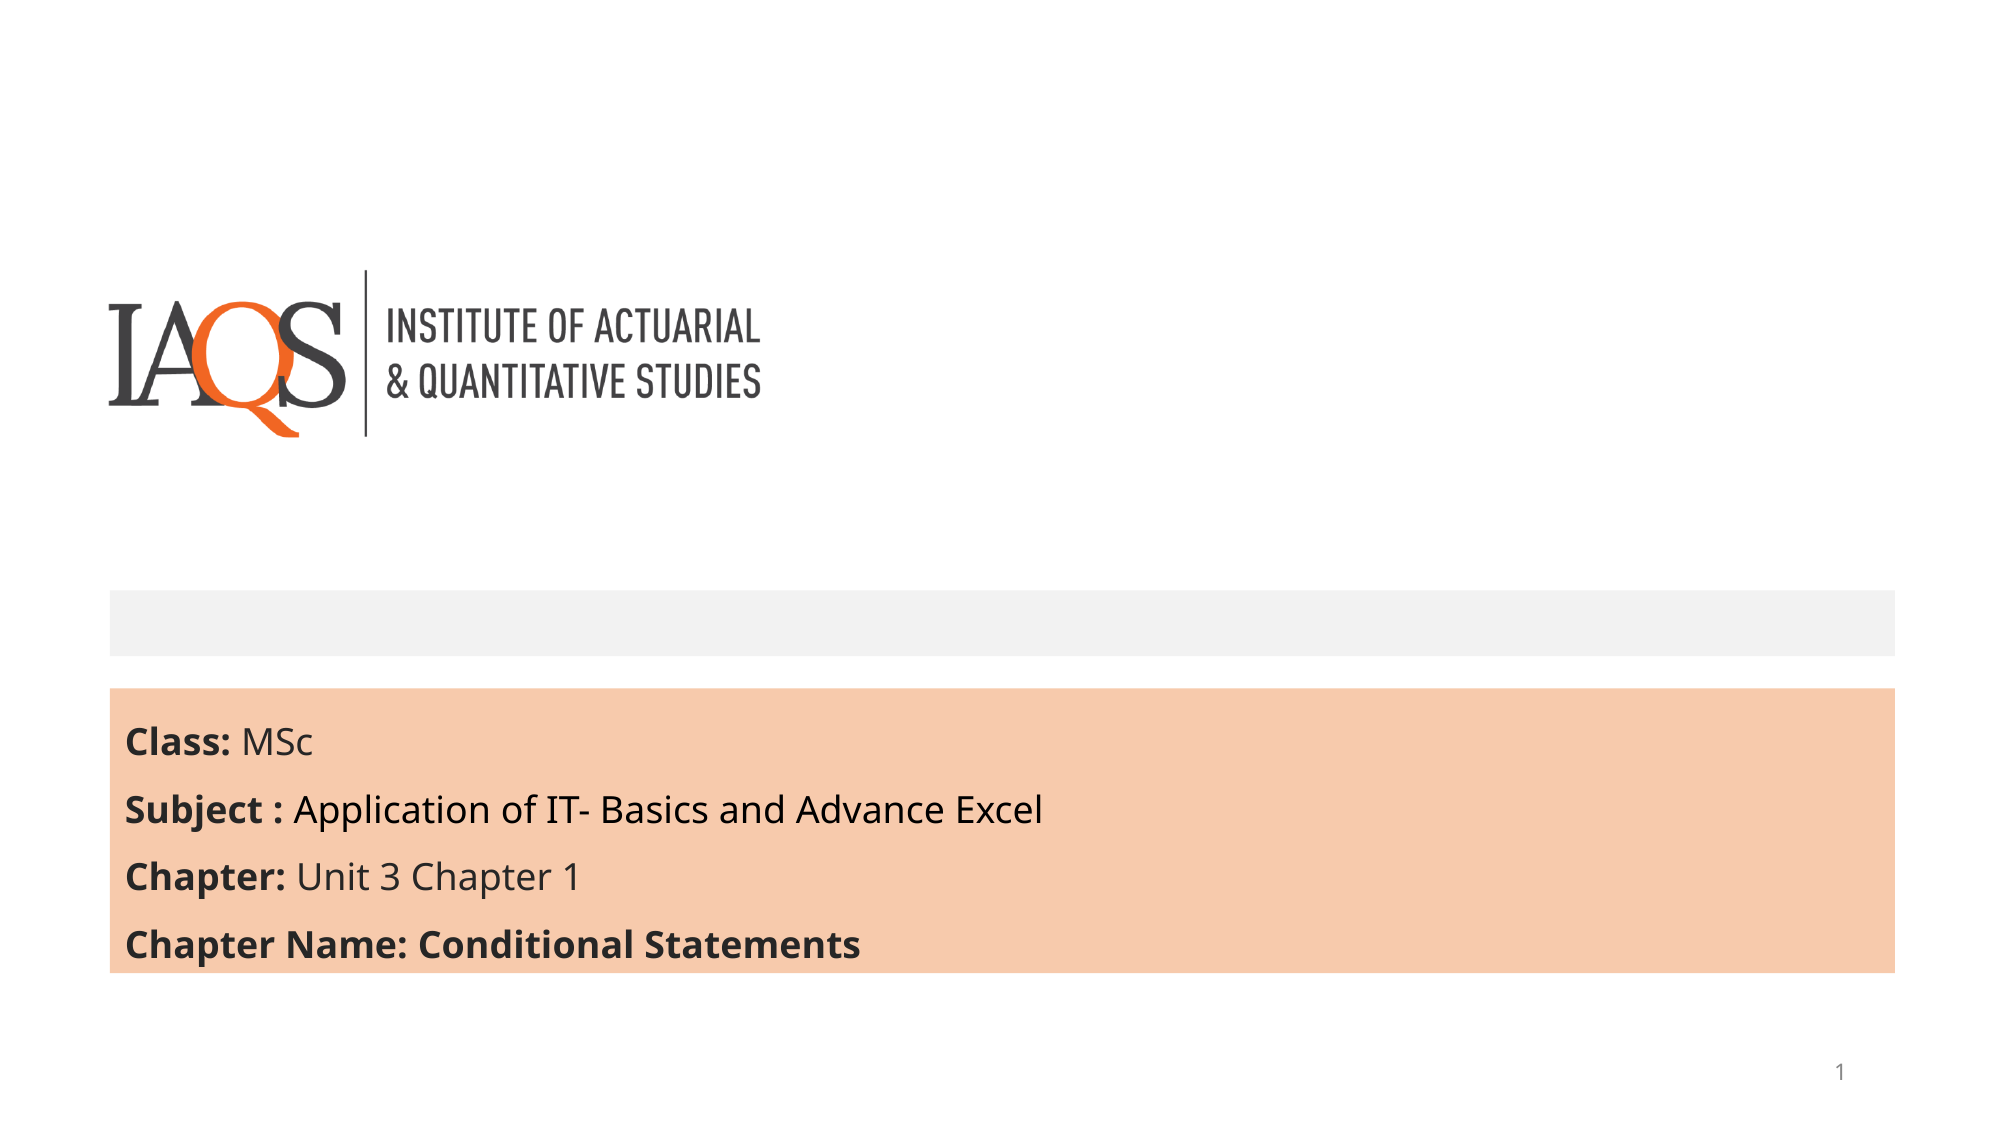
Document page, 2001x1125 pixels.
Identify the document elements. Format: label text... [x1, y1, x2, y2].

picture [67, 261, 801, 447]
text_box [109, 590, 1895, 657]
slide_number ‹#› [1412, 1042, 1863, 1103]
text_box Class: MSc Subject : Application of IT- Basics and Advance Excel Chapter: Unit 3 Chapter 1 Chapter Name: Conditional Statements [109, 688, 1895, 974]
